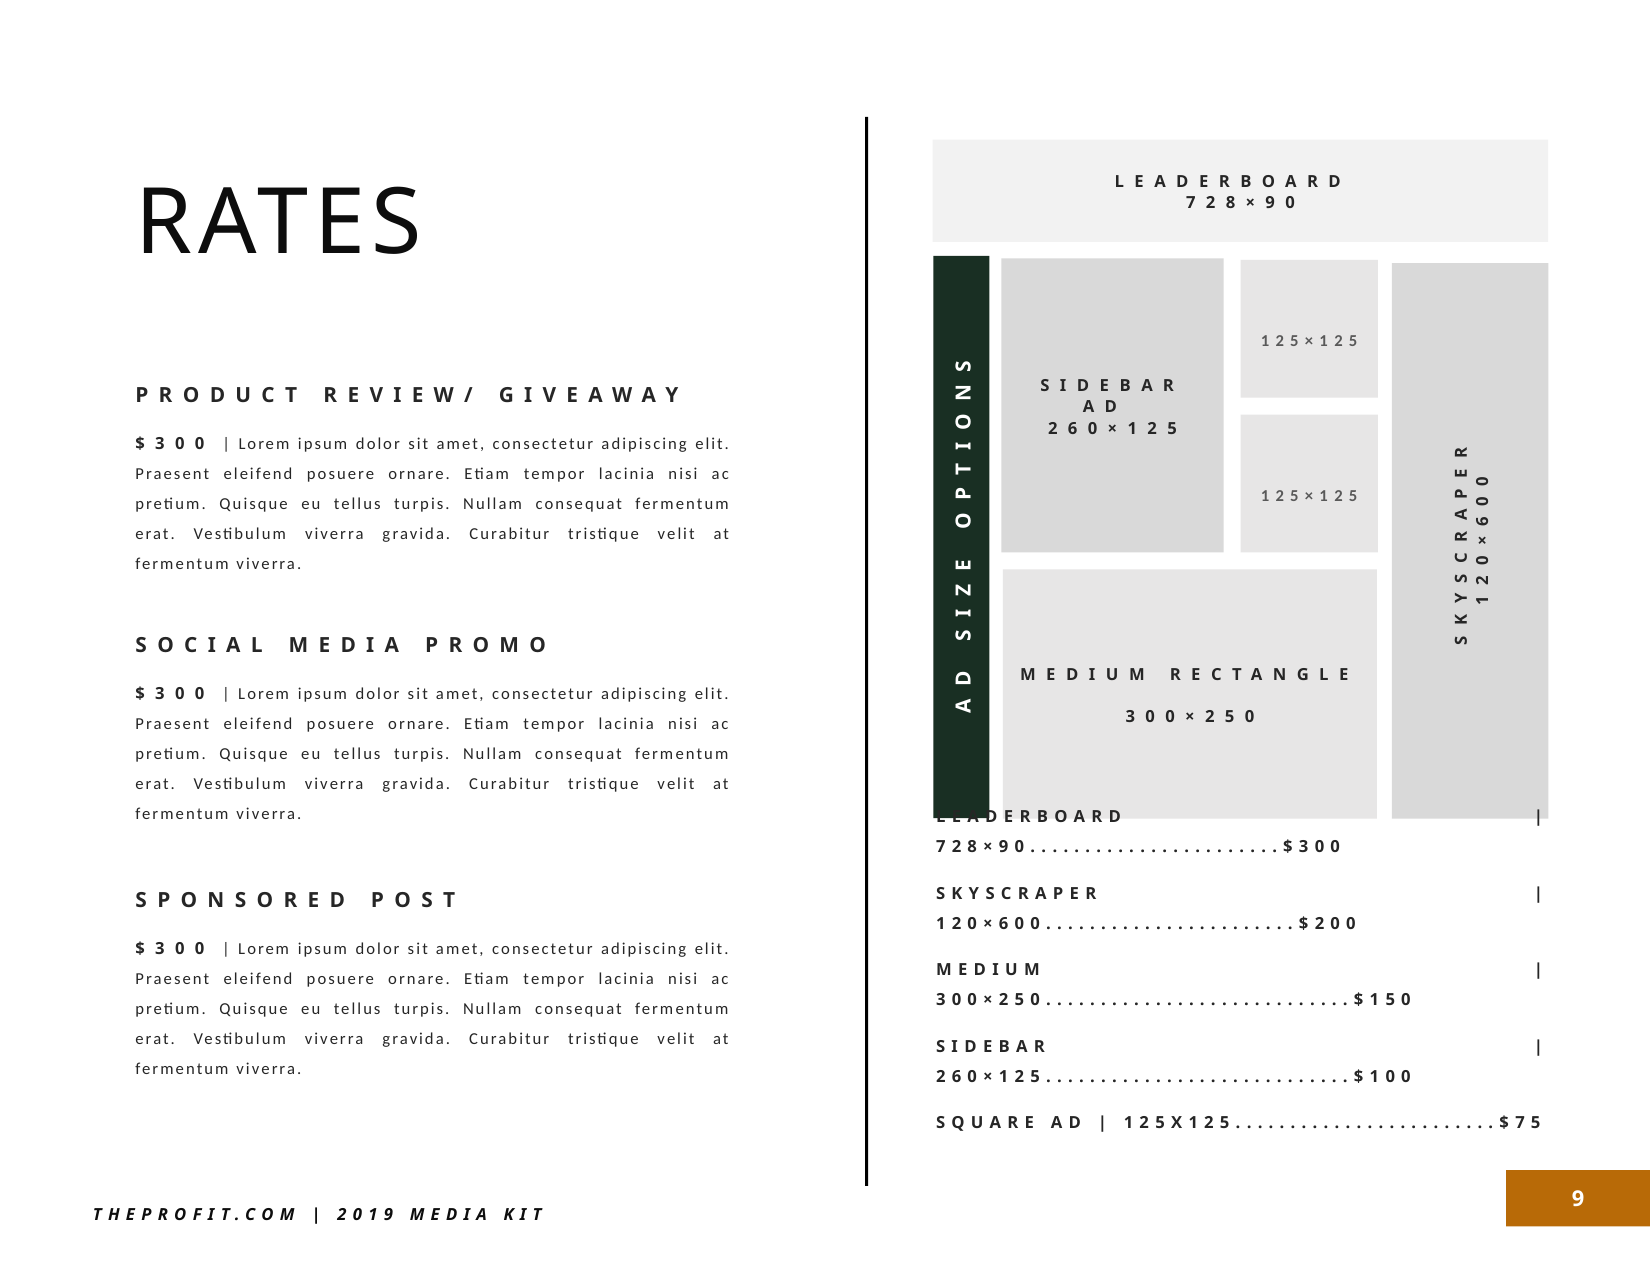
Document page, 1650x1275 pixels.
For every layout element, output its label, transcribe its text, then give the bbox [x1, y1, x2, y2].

text_box SPONSORED POST $300 | Lorem ipsum dolor sit amet, consectetur adipiscing elit. Praesent eleifend posuere ornare. Etiam tempor lacinia nisi ac pretium. Quisque eu tellus turpis. Nullam consequat fermentum erat. Vestibulum viverra gravida. Curabitur tristique velit at fermentum viverra. [120, 866, 747, 1075]
text_box THEPROFIT.COM | 2019 MEDIA KIT [78, 1198, 987, 1222]
text_box SOCIAL MEDIA PROMO $300 | Lorem ipsum dolor sit amet, consectetur adipiscing elit. Praesent eleifend posuere ornare. Etiam tempor lacinia nisi ac pretium. Quisque eu tellus turpis. Nullam consequat fermentum erat. Vestibulum viverra gravida. Curabitur tristique velit at fermentum viverra. [120, 611, 747, 807]
text_box MEDIUM RECTANGLE 300×250 [1002, 568, 1378, 820]
text_box RATES [120, 167, 813, 311]
text_box 125×125 [1239, 414, 1379, 553]
text_box 125×125 [1239, 259, 1379, 399]
text_box PRODUCT REVIEW/ GIVEAWAY $300 | Lorem ipsum dolor sit amet, consectetur adipiscing elit. Praesent eleifend posuere ornare. Etiam tempor lacinia nisi ac pretium. Quisque eu tellus turpis. Nullam consequat fermentum erat. Vestibulum viverra gravida. Curabitur tristique velit at fermentum viverra. [120, 361, 748, 561]
text_box LEADERBOARD | 728×90.......................$300 SKYSCRAPER | 120×600.......................$200 MEDIUM | 300×250............................$150 SIDEBAR | 260×125............................$100 SQUARE AD | 125X125........................$75 [921, 853, 1565, 1075]
text_box SKYSCRAPER 120×600 [1391, 262, 1549, 820]
text_box [864, 116, 869, 1187]
text_box AD SIZE OPTIONS [933, 255, 990, 819]
text_box SIDEBAR AD 260×125 [1000, 257, 1225, 553]
text_box LEADERBOARD 728×90 [932, 139, 1549, 243]
text_box 9 [1506, 1170, 1650, 1227]
